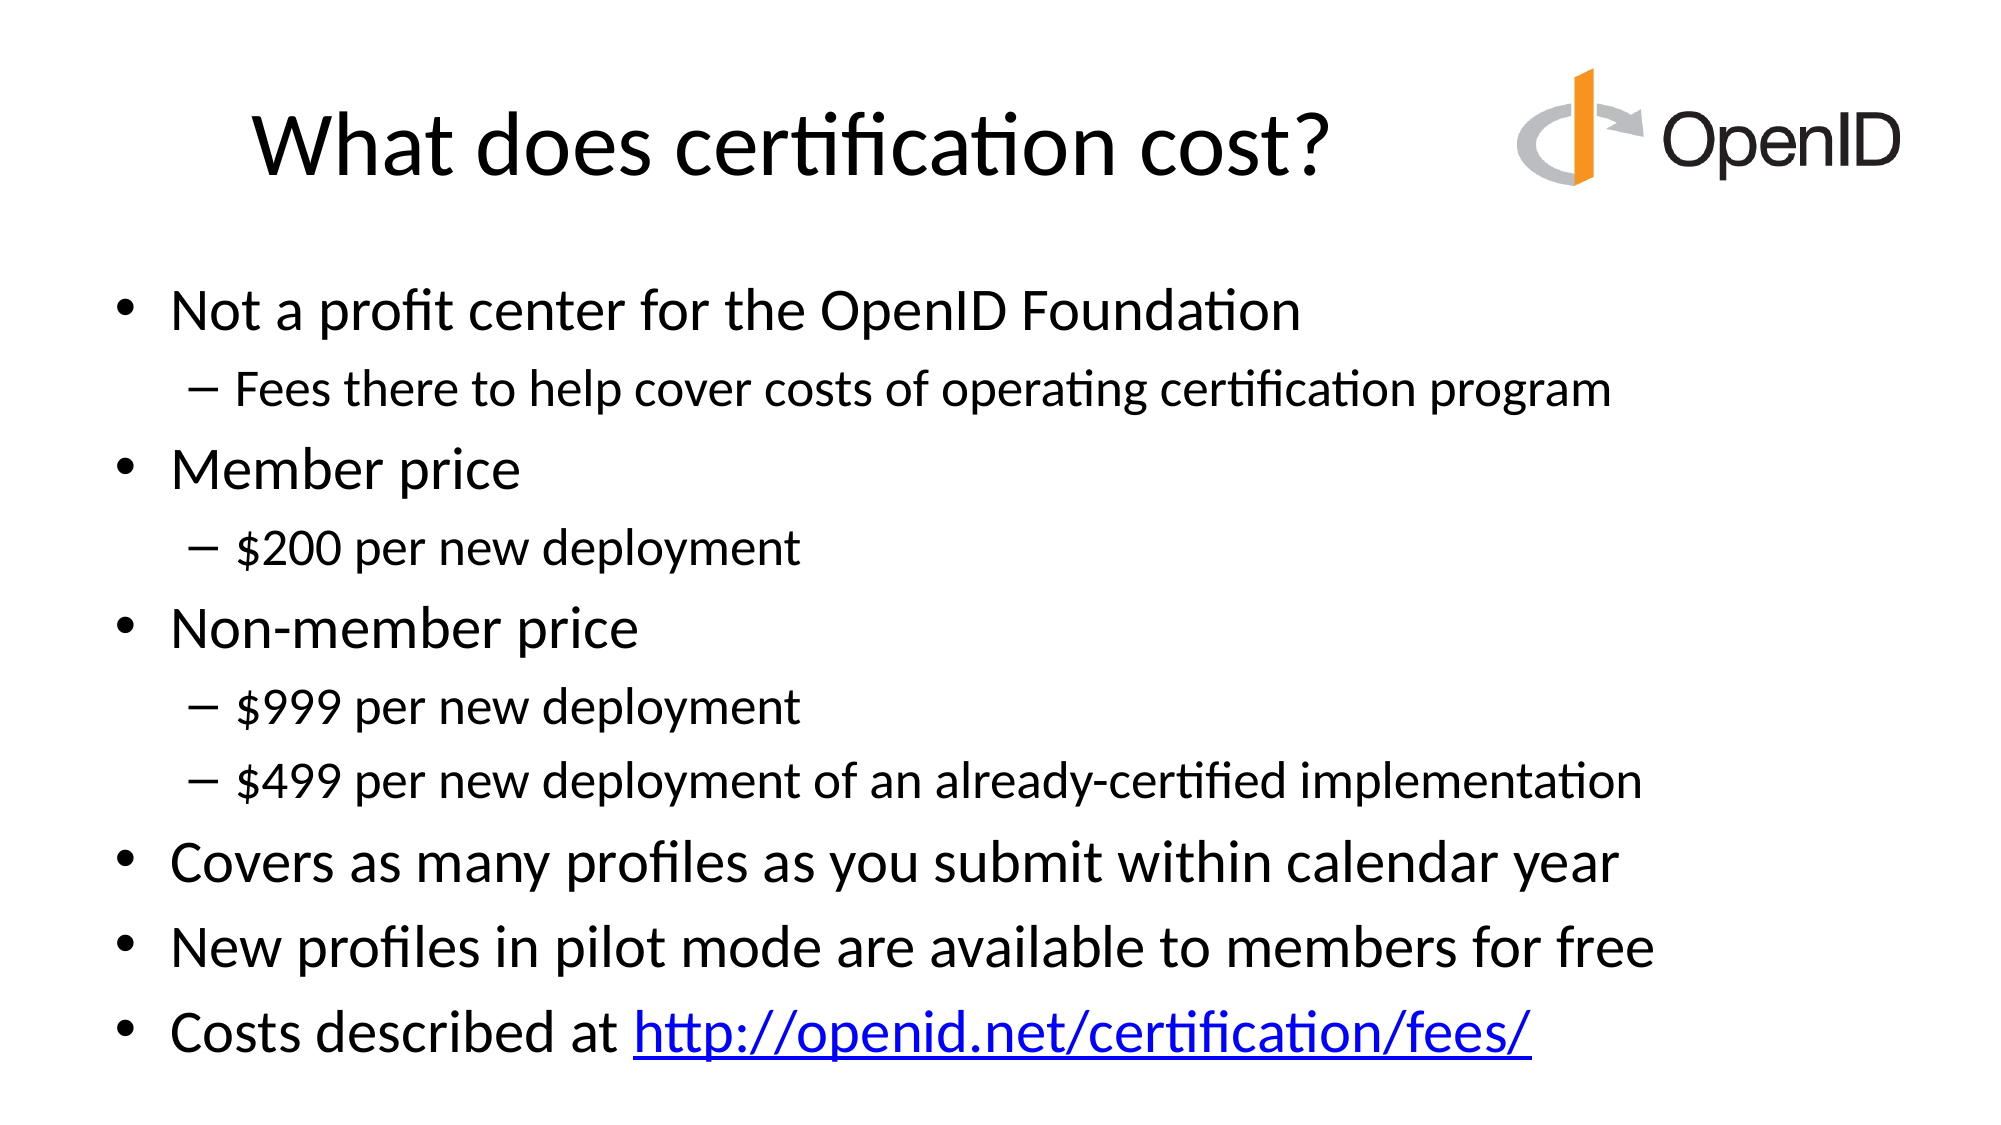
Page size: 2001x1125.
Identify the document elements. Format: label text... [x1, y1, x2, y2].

title What does certification cost? [99, 45, 1487, 233]
picture [1486, 44, 1936, 224]
list Not a profit center for the OpenID Foundation Fees there to help cover costs of operating certification program Member price $200 per new deployment Non-member price $999 per new deployment $499 per new deployment of an already-certified implementation Covers as many profiles as you submit within calendar year New profiles in pilot mode are available to members for free Costs described at http://openid.net/certification/fees/ [99, 262, 1900, 1080]
